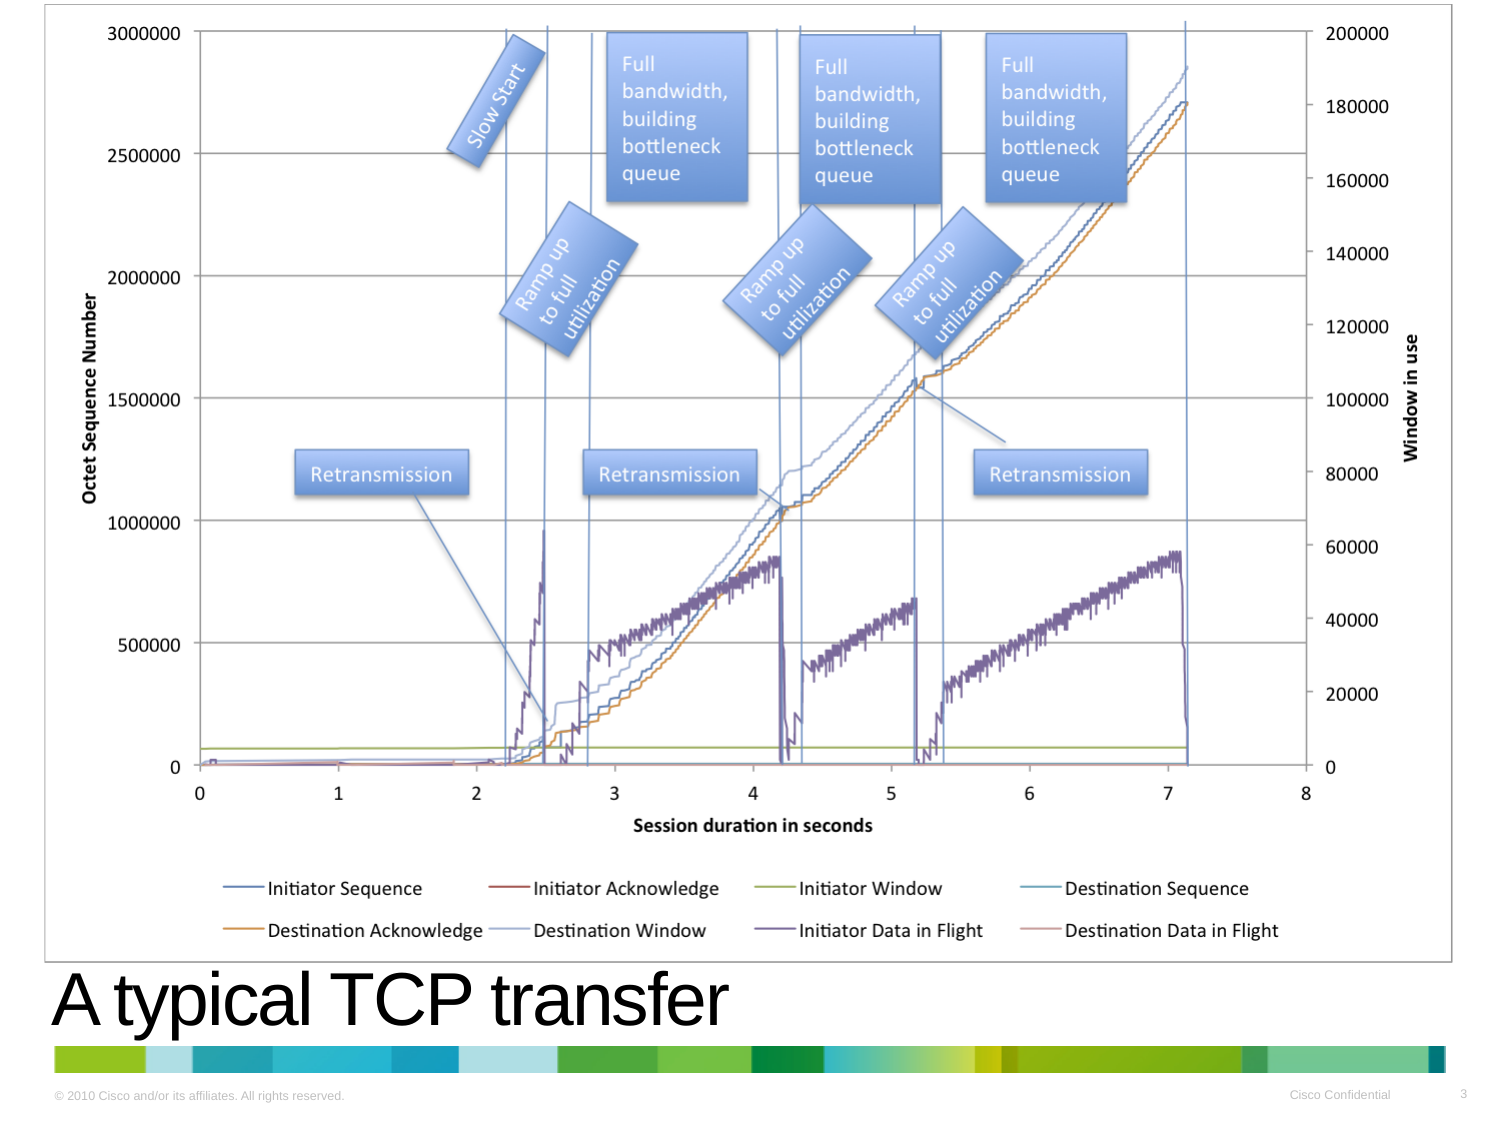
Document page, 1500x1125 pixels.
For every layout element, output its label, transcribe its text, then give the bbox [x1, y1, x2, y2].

title A typical TCP transfer [37, 972, 1442, 1048]
picture [41, 0, 1456, 970]
picture [54, 1046, 1446, 1073]
